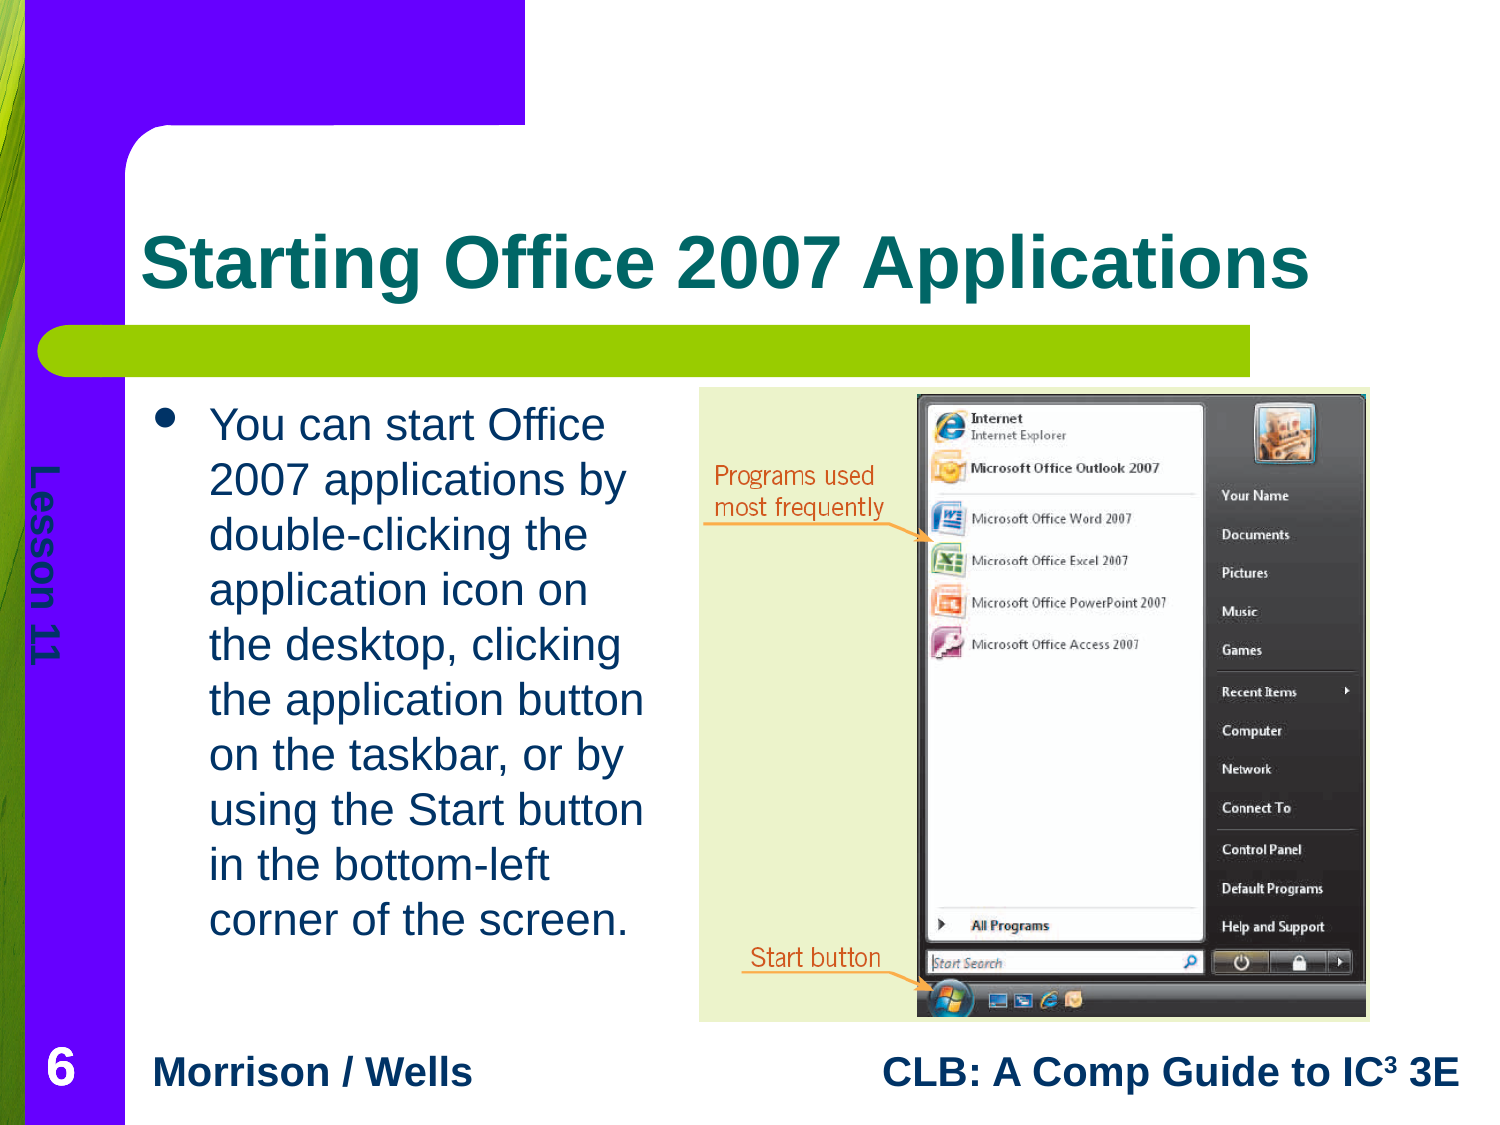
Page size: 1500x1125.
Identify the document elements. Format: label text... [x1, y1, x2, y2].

list You can start Office 2007 applications by double-clicking the application icon on the desktop, clicking the application button on the taskbar, or by using the Start button in the bottom-left corner of the screen. [137, 387, 676, 1013]
picture [699, 387, 1370, 1022]
title Starting Office 2007 Applications [124, 124, 1426, 313]
text_box 6 [13, 1023, 111, 1105]
picture [0, 0, 25, 1125]
